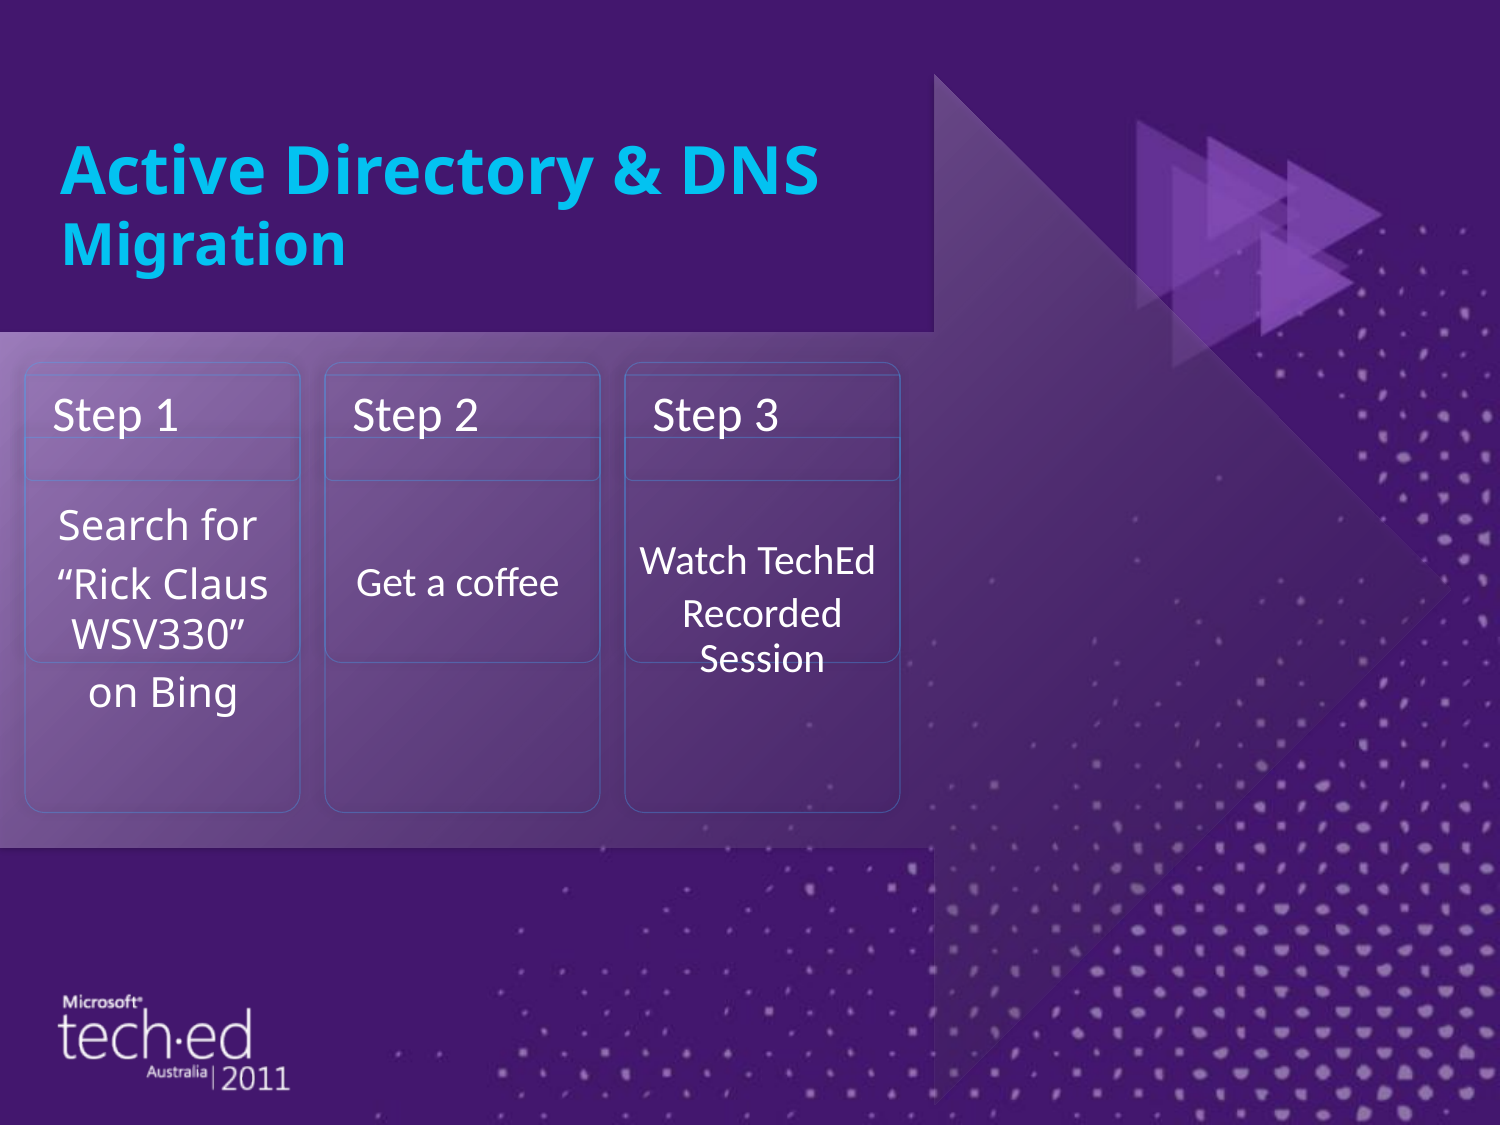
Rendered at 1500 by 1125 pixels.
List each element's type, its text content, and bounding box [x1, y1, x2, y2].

title Active Directory & DNS Migration [44, 127, 900, 278]
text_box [624, 362, 901, 813]
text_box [24, 362, 301, 813]
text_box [324, 362, 601, 813]
picture [0, 0, 1500, 1125]
text_box [0, 75, 1450, 1105]
